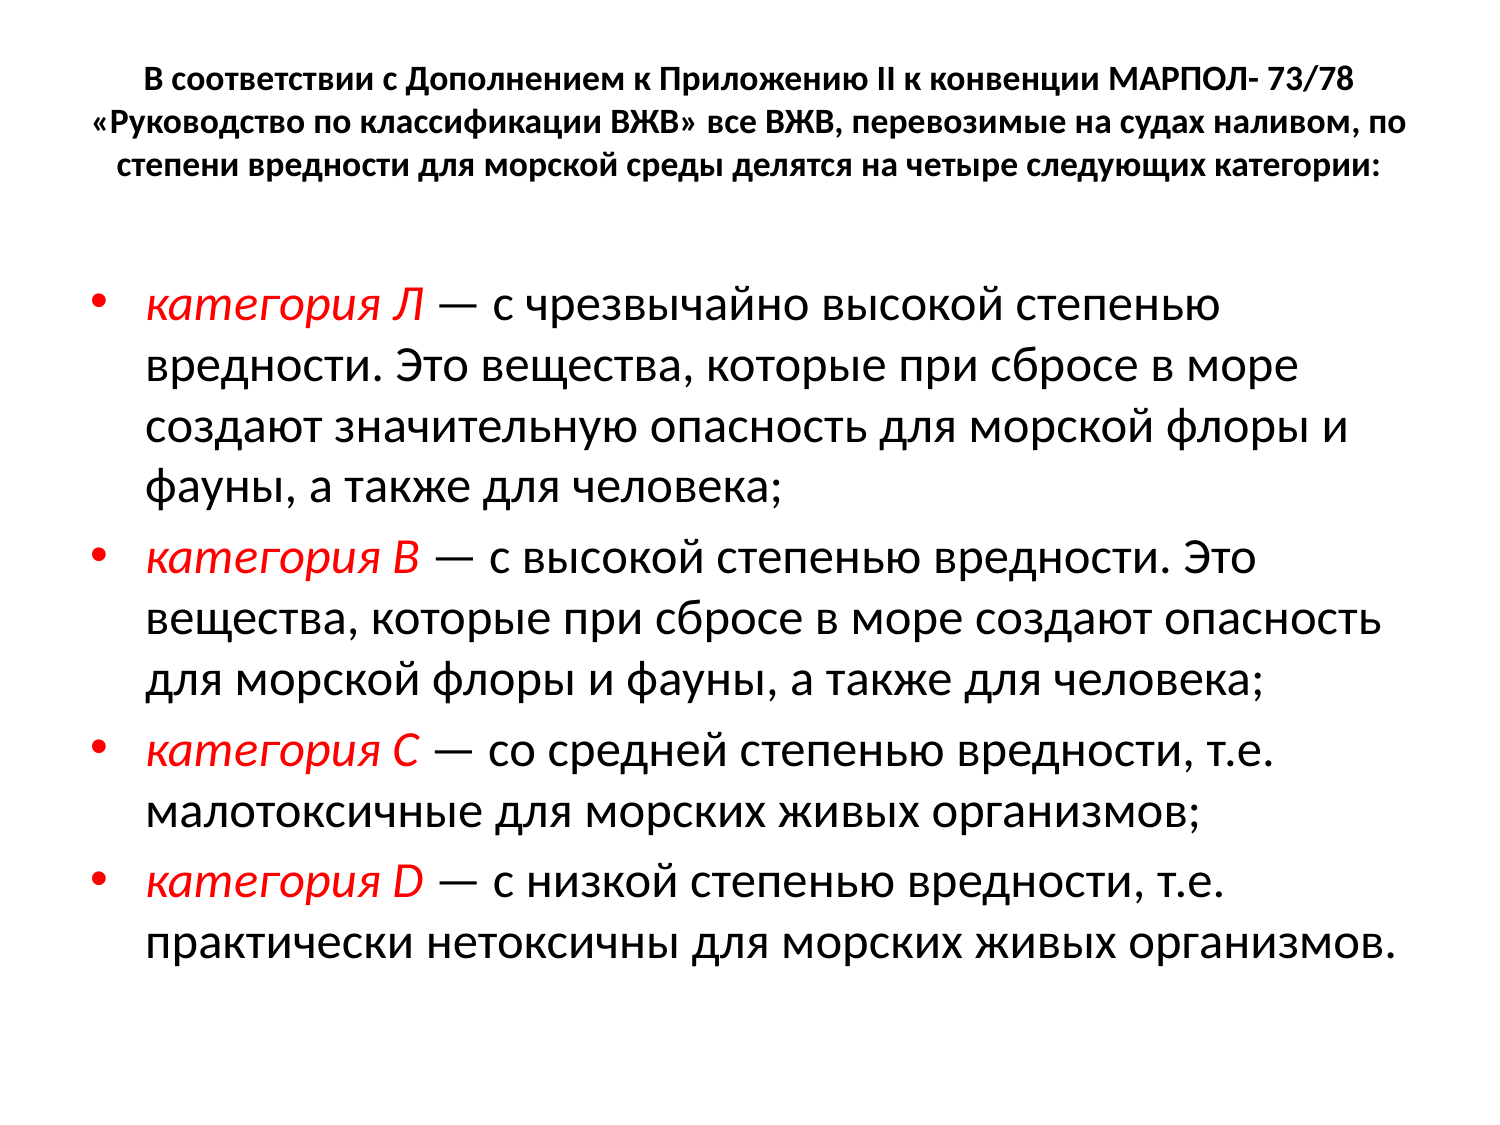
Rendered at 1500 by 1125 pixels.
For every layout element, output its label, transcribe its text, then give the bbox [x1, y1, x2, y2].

list категория Л — с чрезвычайно высокой степенью вредности. Это вещества, которые при сбросе в море создают значительную опасность для морской флоры и фауны, а также для человека; категория В — с высокой степенью вредности. Это вещества, которые при сбросе в море создают опасность для морской флоры и фауны, а также для человека; категория С — со средней степенью вредности, т.е. малотоксичные для морских живых организмов; категория D — с низкой степенью вредности, т.е. практически нетоксичны для морских живых организмов. [75, 262, 1425, 1005]
title В соответствии с Дополнением к Приложению II к конвенции МАРПОЛ- 73/78 «Руководство по классификации ВЖВ» все ВЖВ, перевозимые на судах наливом, по степени вредности для морской среды делятся на четыре следующих категории: [75, 45, 1425, 233]
